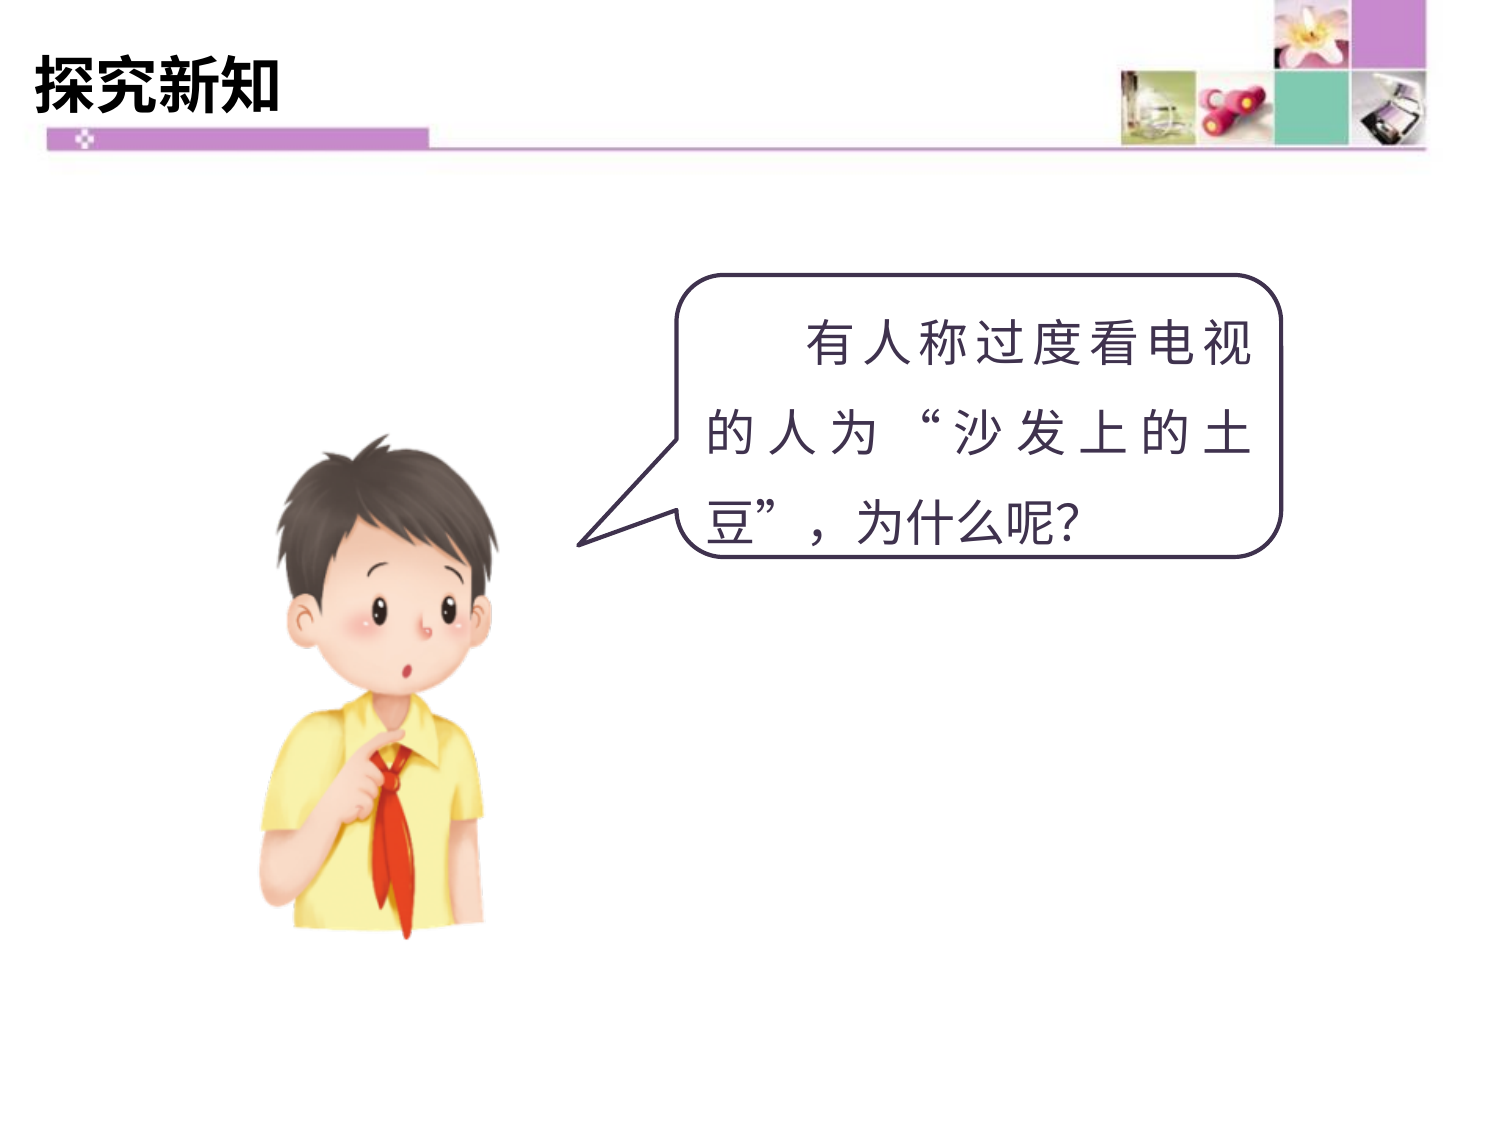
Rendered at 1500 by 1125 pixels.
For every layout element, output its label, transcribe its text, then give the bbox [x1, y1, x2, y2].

picture [0, 0, 1500, 1125]
text_box 有人称过度看电视的人为“沙发上的土豆”，为什么呢？ [576, 272, 1284, 560]
title 探究新知 [18, 38, 1483, 119]
